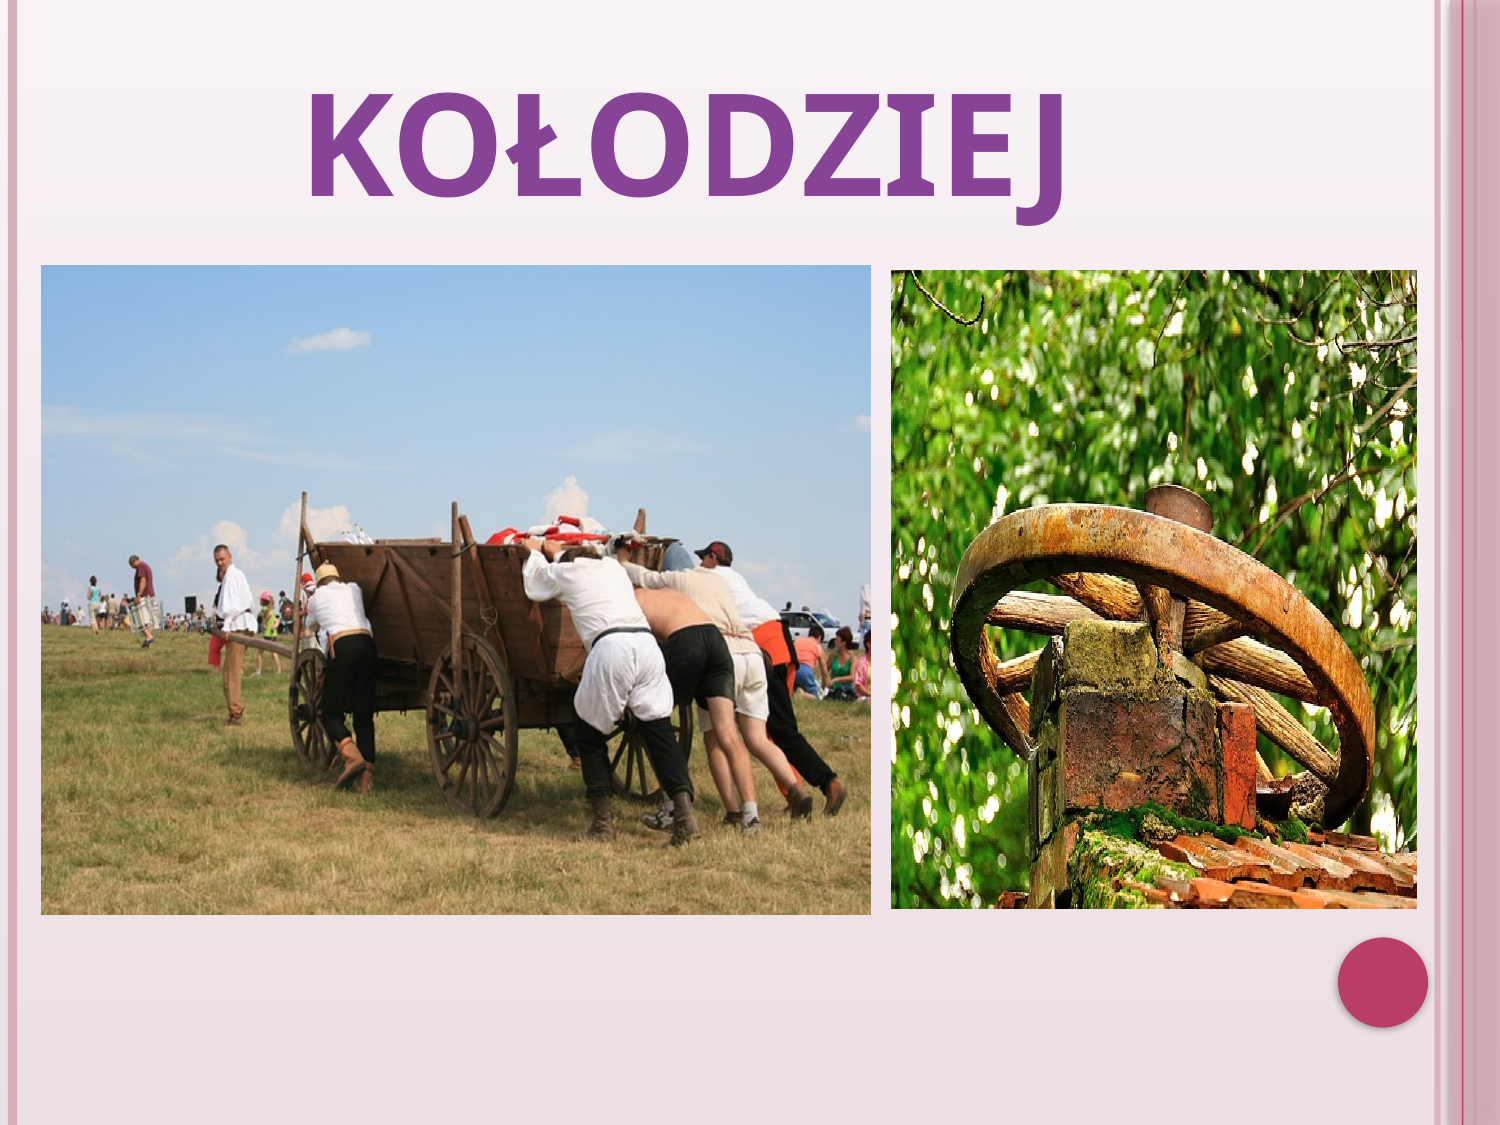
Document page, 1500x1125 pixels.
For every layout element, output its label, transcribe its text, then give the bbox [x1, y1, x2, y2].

picture [891, 270, 1418, 910]
title KOŁODZIEJ [75, 45, 1300, 233]
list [40, 264, 871, 916]
